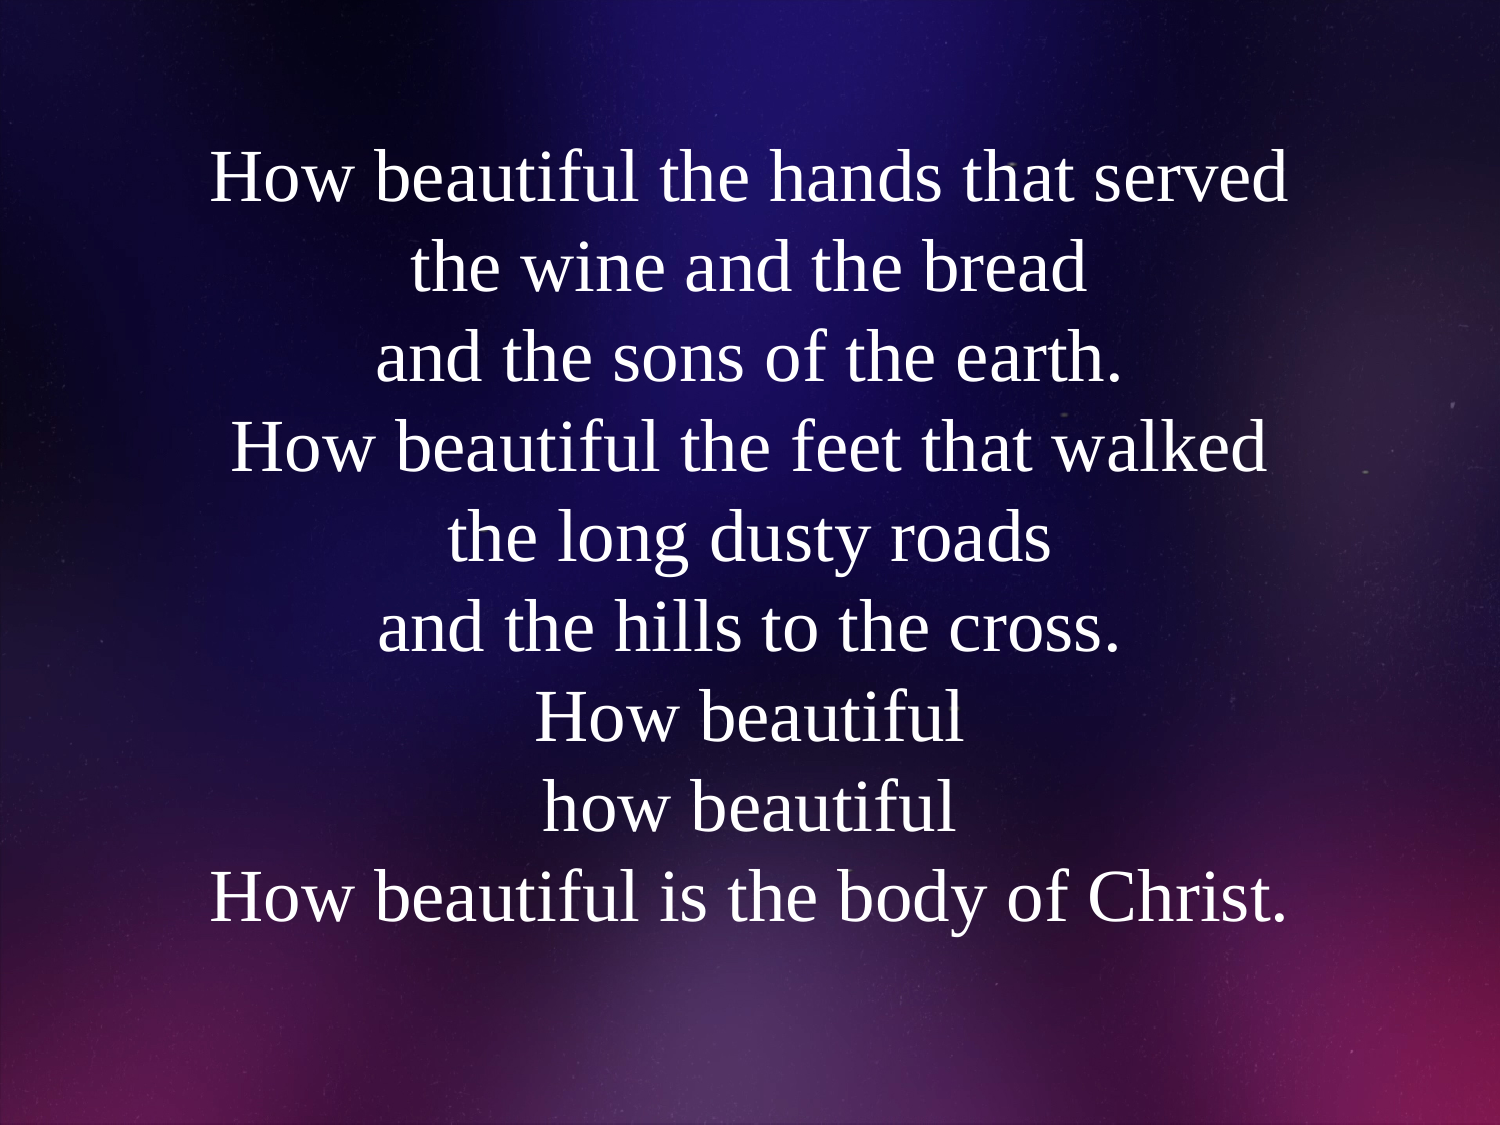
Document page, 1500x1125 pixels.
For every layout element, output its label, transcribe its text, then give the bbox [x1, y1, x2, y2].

picture [0, 0, 1500, 1125]
title How beautiful the hands that served the wine and the bread and the sons of the earth. How beautiful the feet that walked the long dusty roads and the hills to the cross. How beautiful how beautiful How beautiful is the body of Christ. [112, 437, 1388, 625]
